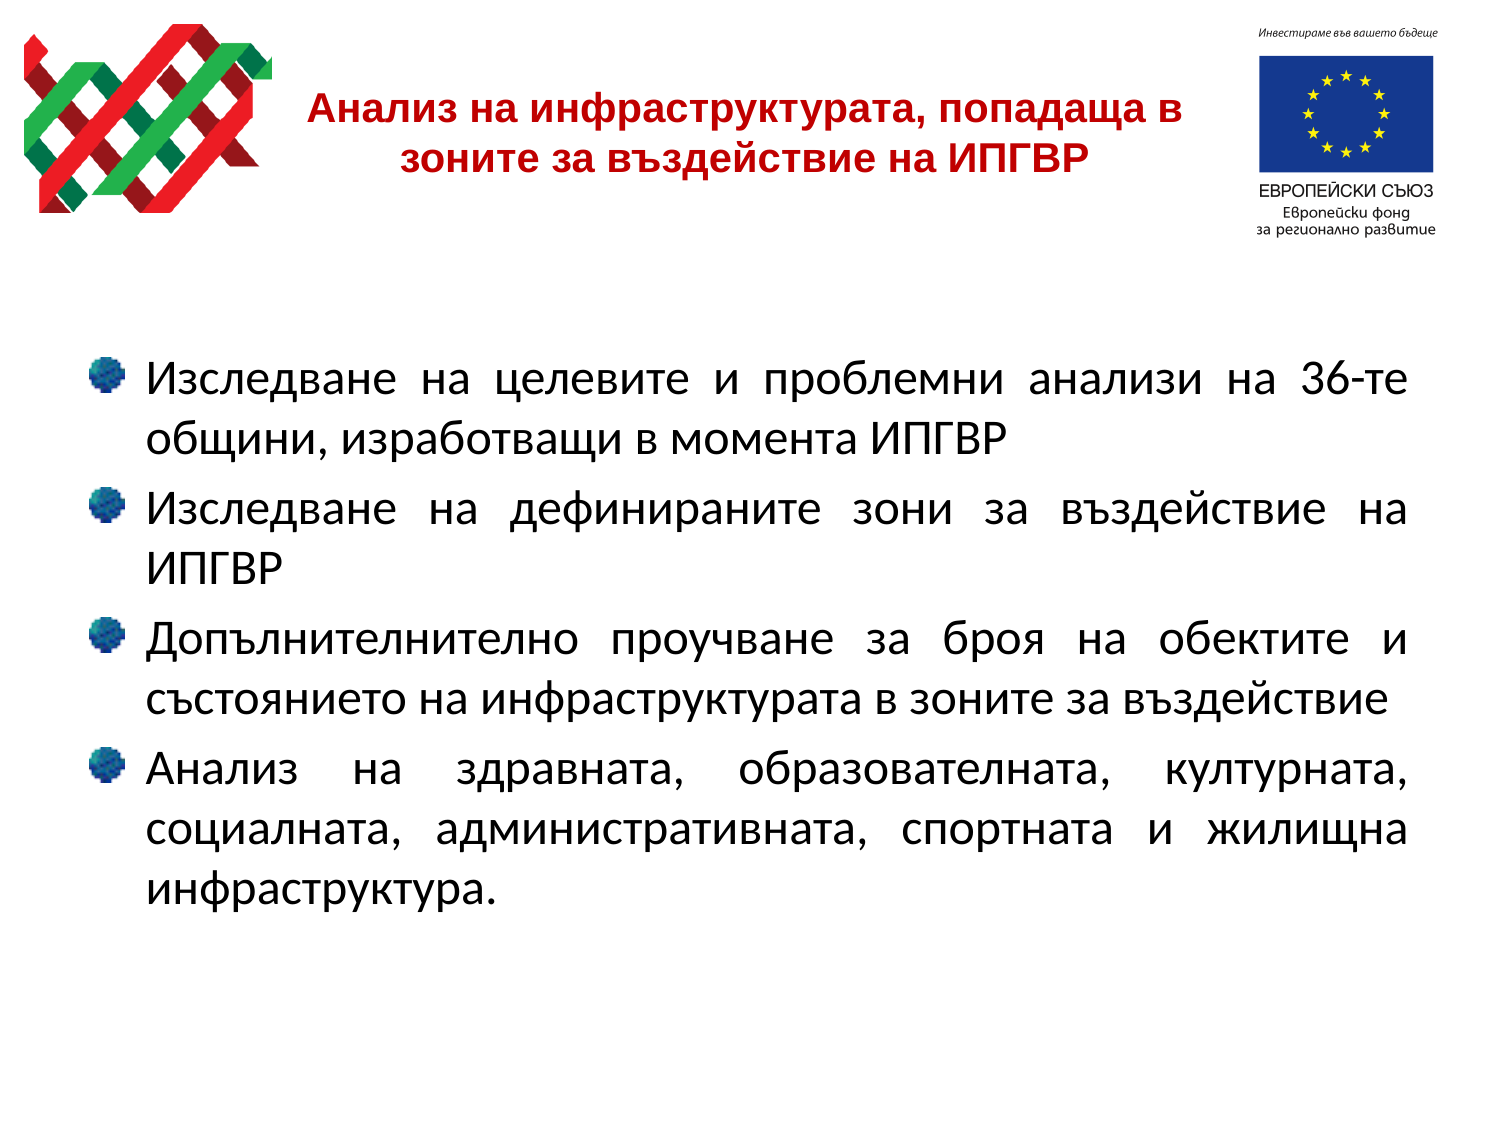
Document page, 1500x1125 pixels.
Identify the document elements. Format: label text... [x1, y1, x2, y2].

picture [24, 24, 272, 213]
picture [89, 747, 125, 783]
title Анализ на инфраструктурата, попадаща в зоните за въздействие на ИПГВР [218, 37, 1272, 225]
picture [89, 487, 125, 523]
picture [89, 617, 125, 653]
picture [89, 357, 125, 393]
list Изследване на целевите и проблемни анализи на 36-те общини, изработващи в момента ИПГВР Изследване на дефинираните зони за въздействие на ИПГВР Допълнителнително проучване за броя на обектите и състоянието на инфраструктурата в зоните за въздействие Анализ на здравната, образователната, културната, социалната, административната, спортната и жилищна инфраструктура. [74, 267, 1425, 1034]
picture [1257, 27, 1438, 238]
